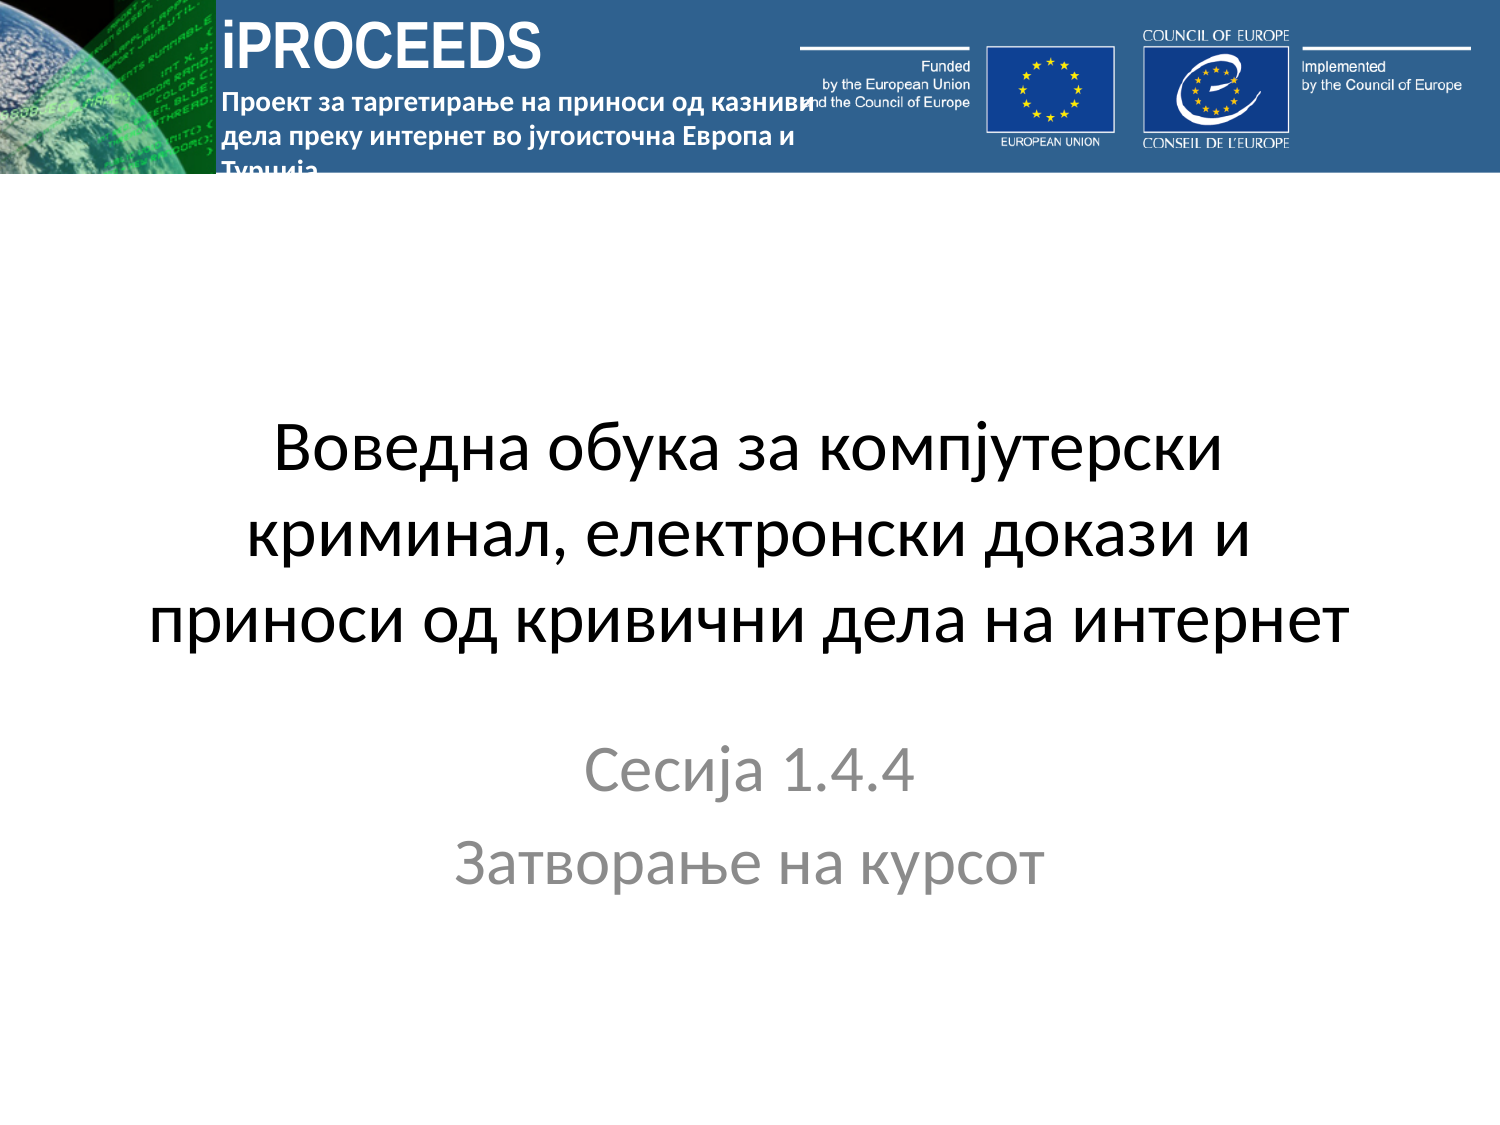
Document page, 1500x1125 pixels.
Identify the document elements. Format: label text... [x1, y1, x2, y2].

picture [799, 30, 1471, 148]
text_box Воведна oбука за компјутерски криминал, електронски докази и приноси од кривични дела на интернет [112, 362, 1388, 694]
text_box [833, 0, 1500, 175]
text_box iPROCEEDS Проект за таргетирање на приноси од казниви дела преку интернет во југоисточна Европа и Турција [206, 0, 833, 234]
subtitle Сесија 1.4.4 Затворање на курсот [225, 717, 1275, 1005]
picture [0, 0, 216, 174]
